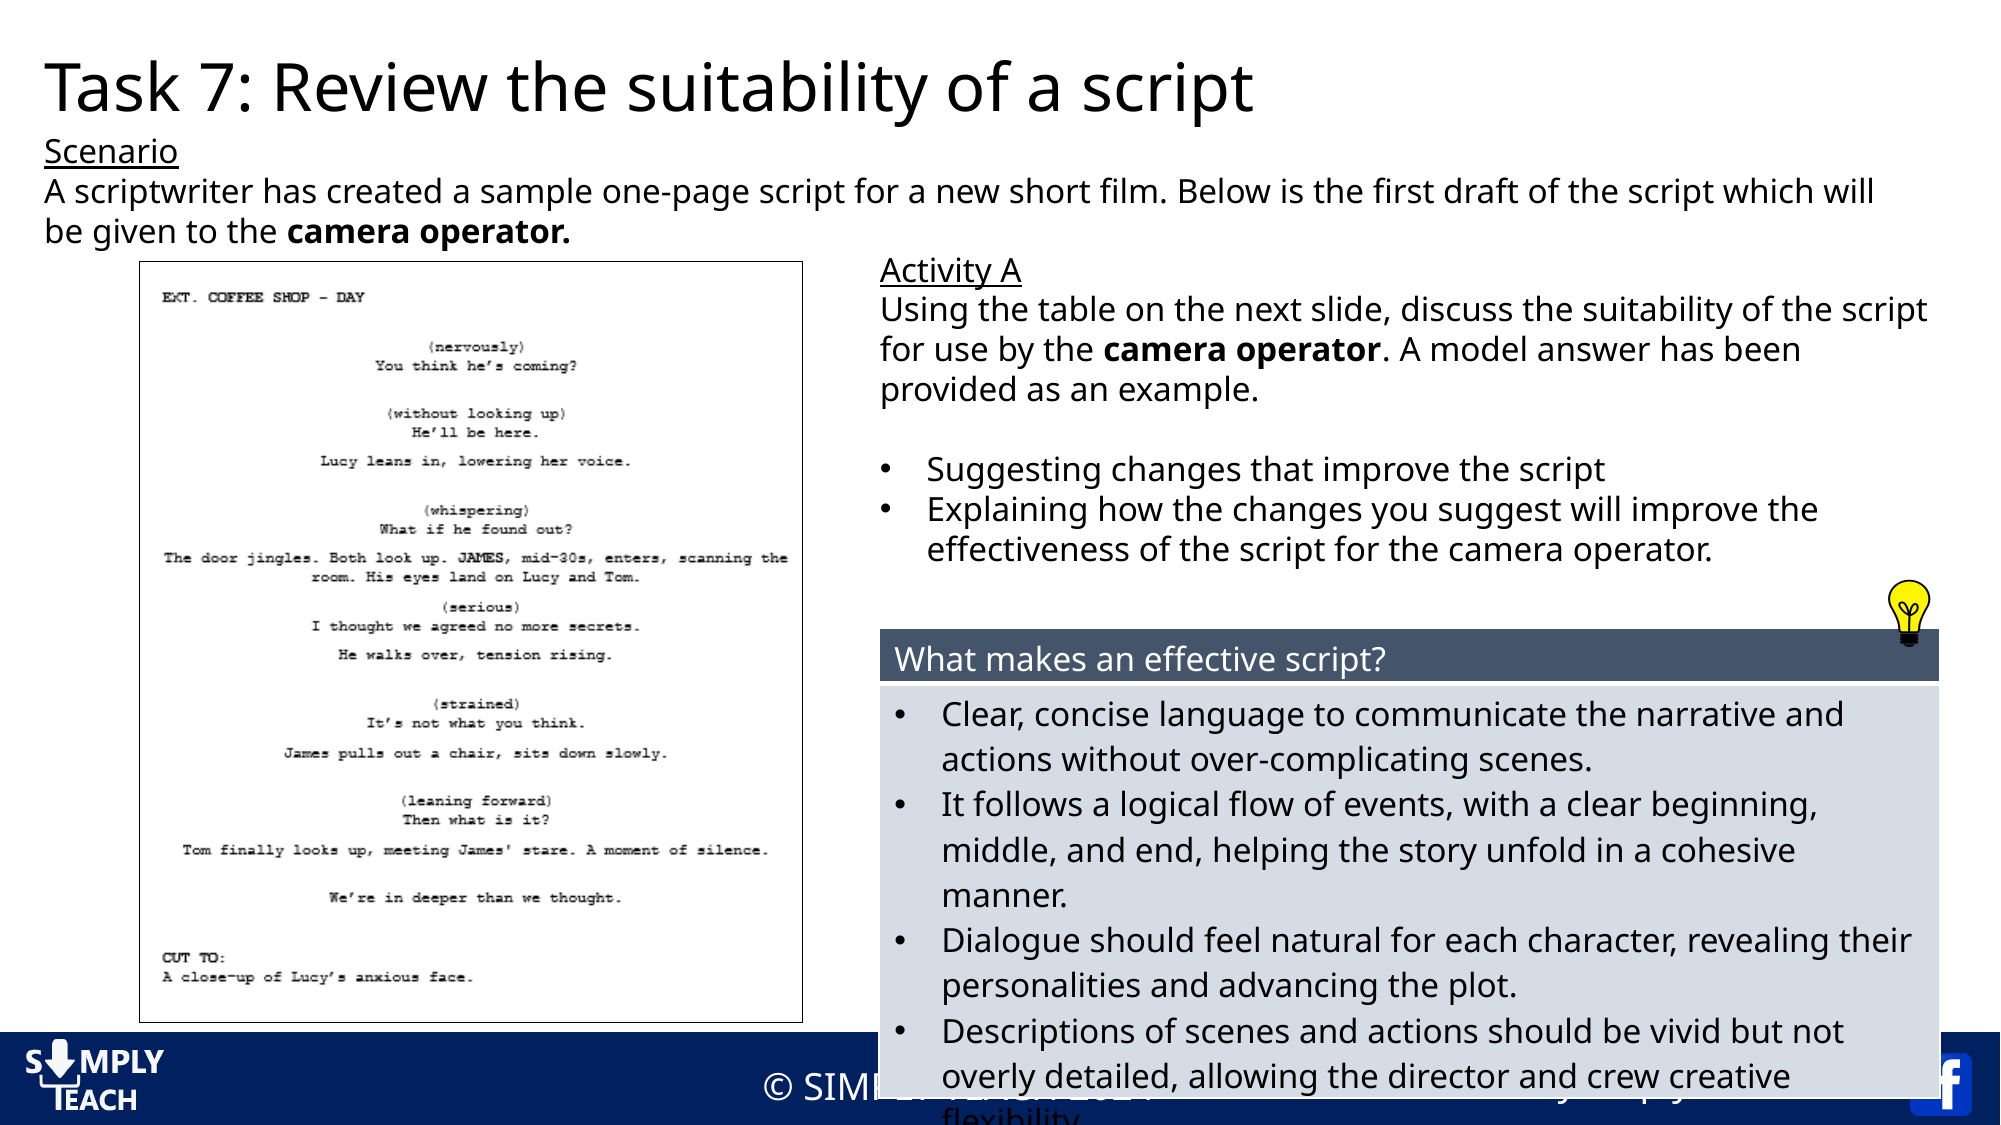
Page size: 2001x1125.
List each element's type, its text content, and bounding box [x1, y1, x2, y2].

text_box © SIMPLY TEACH 2024 [621, 1055, 1296, 1115]
text_box Task 7: Review the suitability of a script [29, 37, 1908, 123]
picture [15, 1033, 182, 1122]
text_box Scenario A scriptwriter has created a sample one-page script for a new short film. Below is the first draft of the script which will be given to the camera operator. [29, 123, 1908, 258]
text_box [0, 1032, 2000, 1125]
text_box Activity A Using the table on the next slide, discuss the suitability of the script for use by the camera operator. A model answer has been provided as an example. Suggesting changes that improve the script Explaining how the changes you suggest will improve the effectiveness of the script for the camera operator. [865, 241, 1949, 616]
text_box www.mysimplyteach.co.uk [1411, 1099, 1907, 1111]
picture [139, 261, 803, 1023]
picture [1907, 1050, 1976, 1119]
table_cell Clear, concise language to communicate the narrative and actions without over-complicating scenes. It follows a logical flow of events, with a clear beginning, middle, and end, helping the story unfold in a cohesive manner. Dialogue should feel natural for each character, revealing their personalities and advancing the plot. Descriptions of scenes and actions should be vivid but not overly detailed, allowing the director and crew creative flexibility. [880, 686, 1939, 1097]
table_header What makes an effective script? [880, 629, 1939, 681]
picture [1867, 579, 1947, 648]
